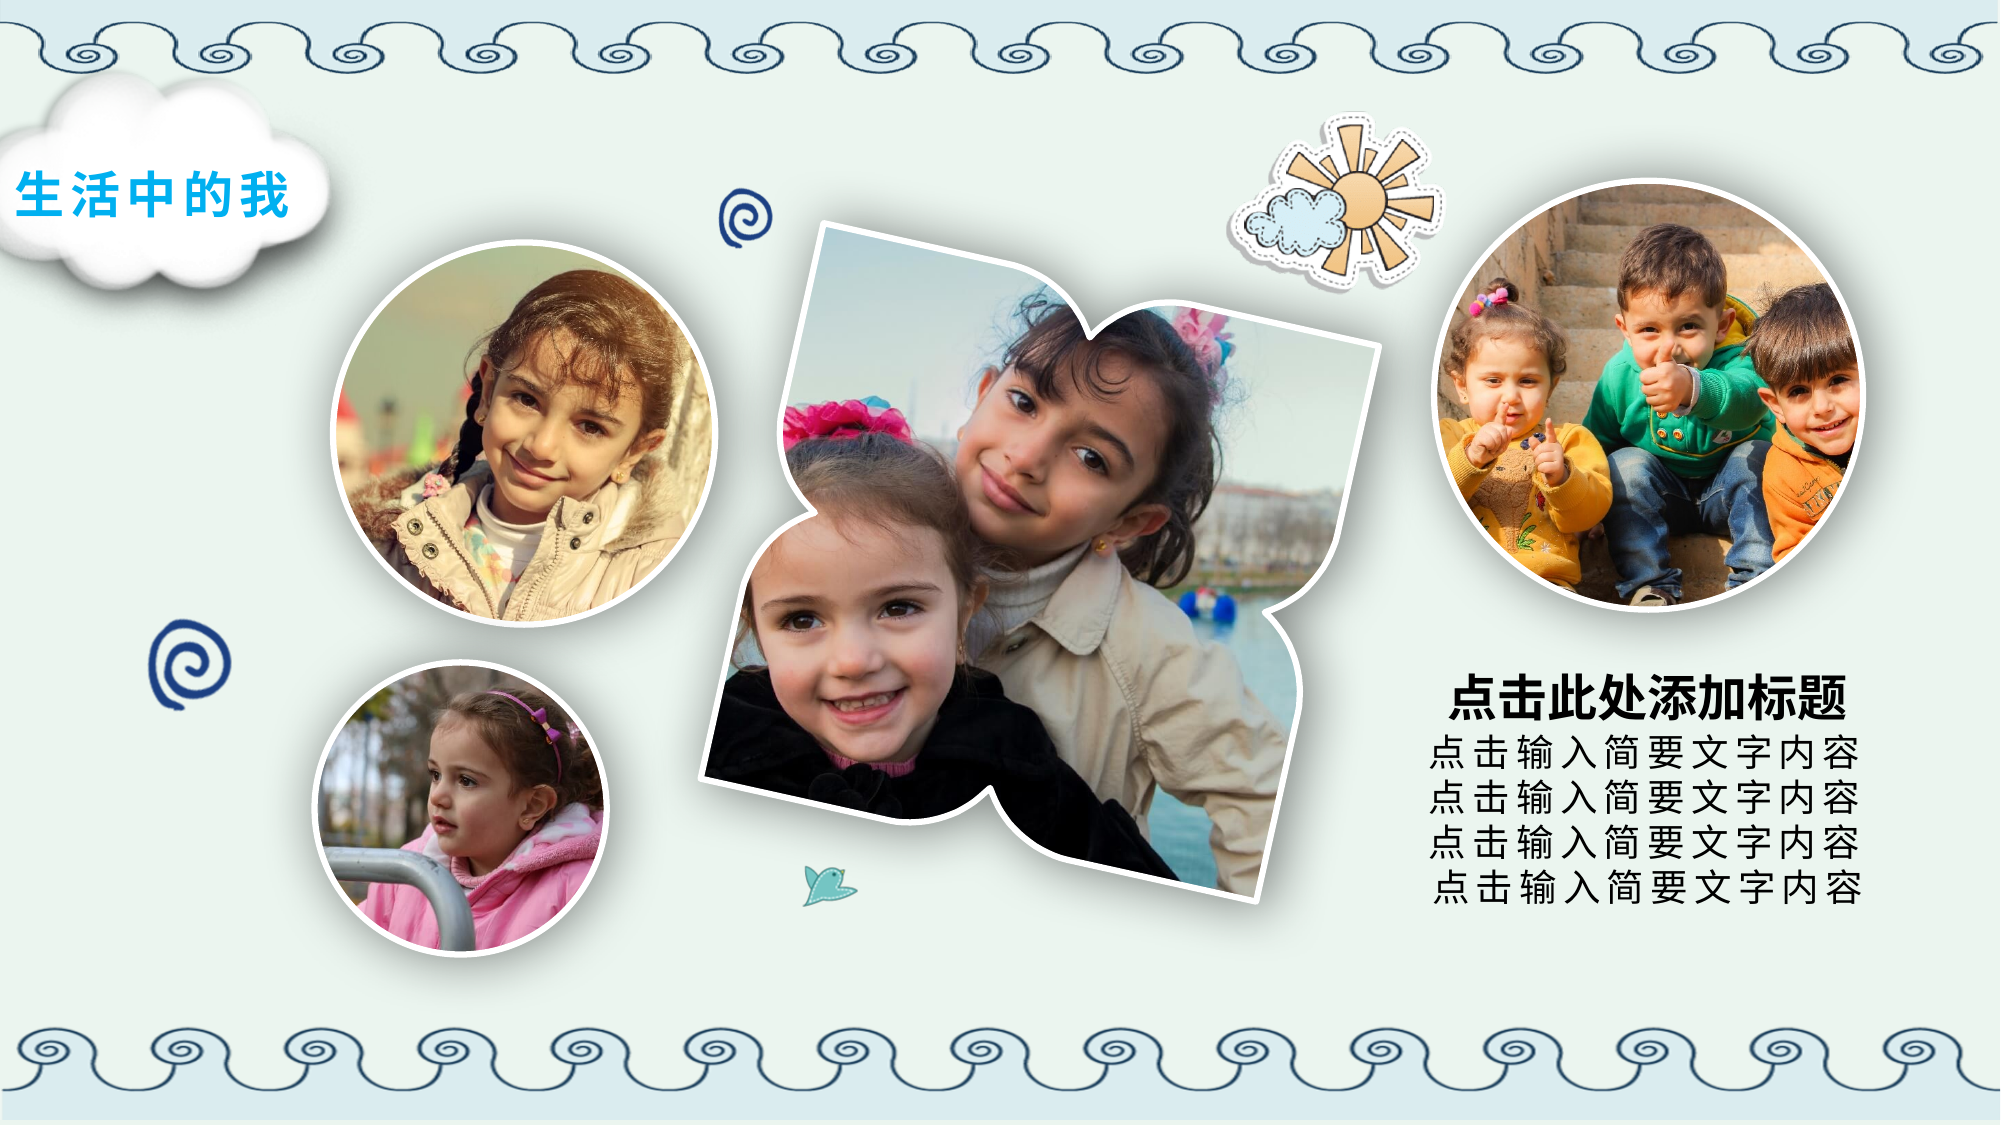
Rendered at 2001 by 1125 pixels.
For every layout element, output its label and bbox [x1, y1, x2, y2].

text_box [1367, 628, 1929, 920]
picture [3, 1006, 2001, 1120]
picture [314, 662, 607, 955]
picture [0, 0, 2000, 955]
picture [48, 508, 306, 750]
